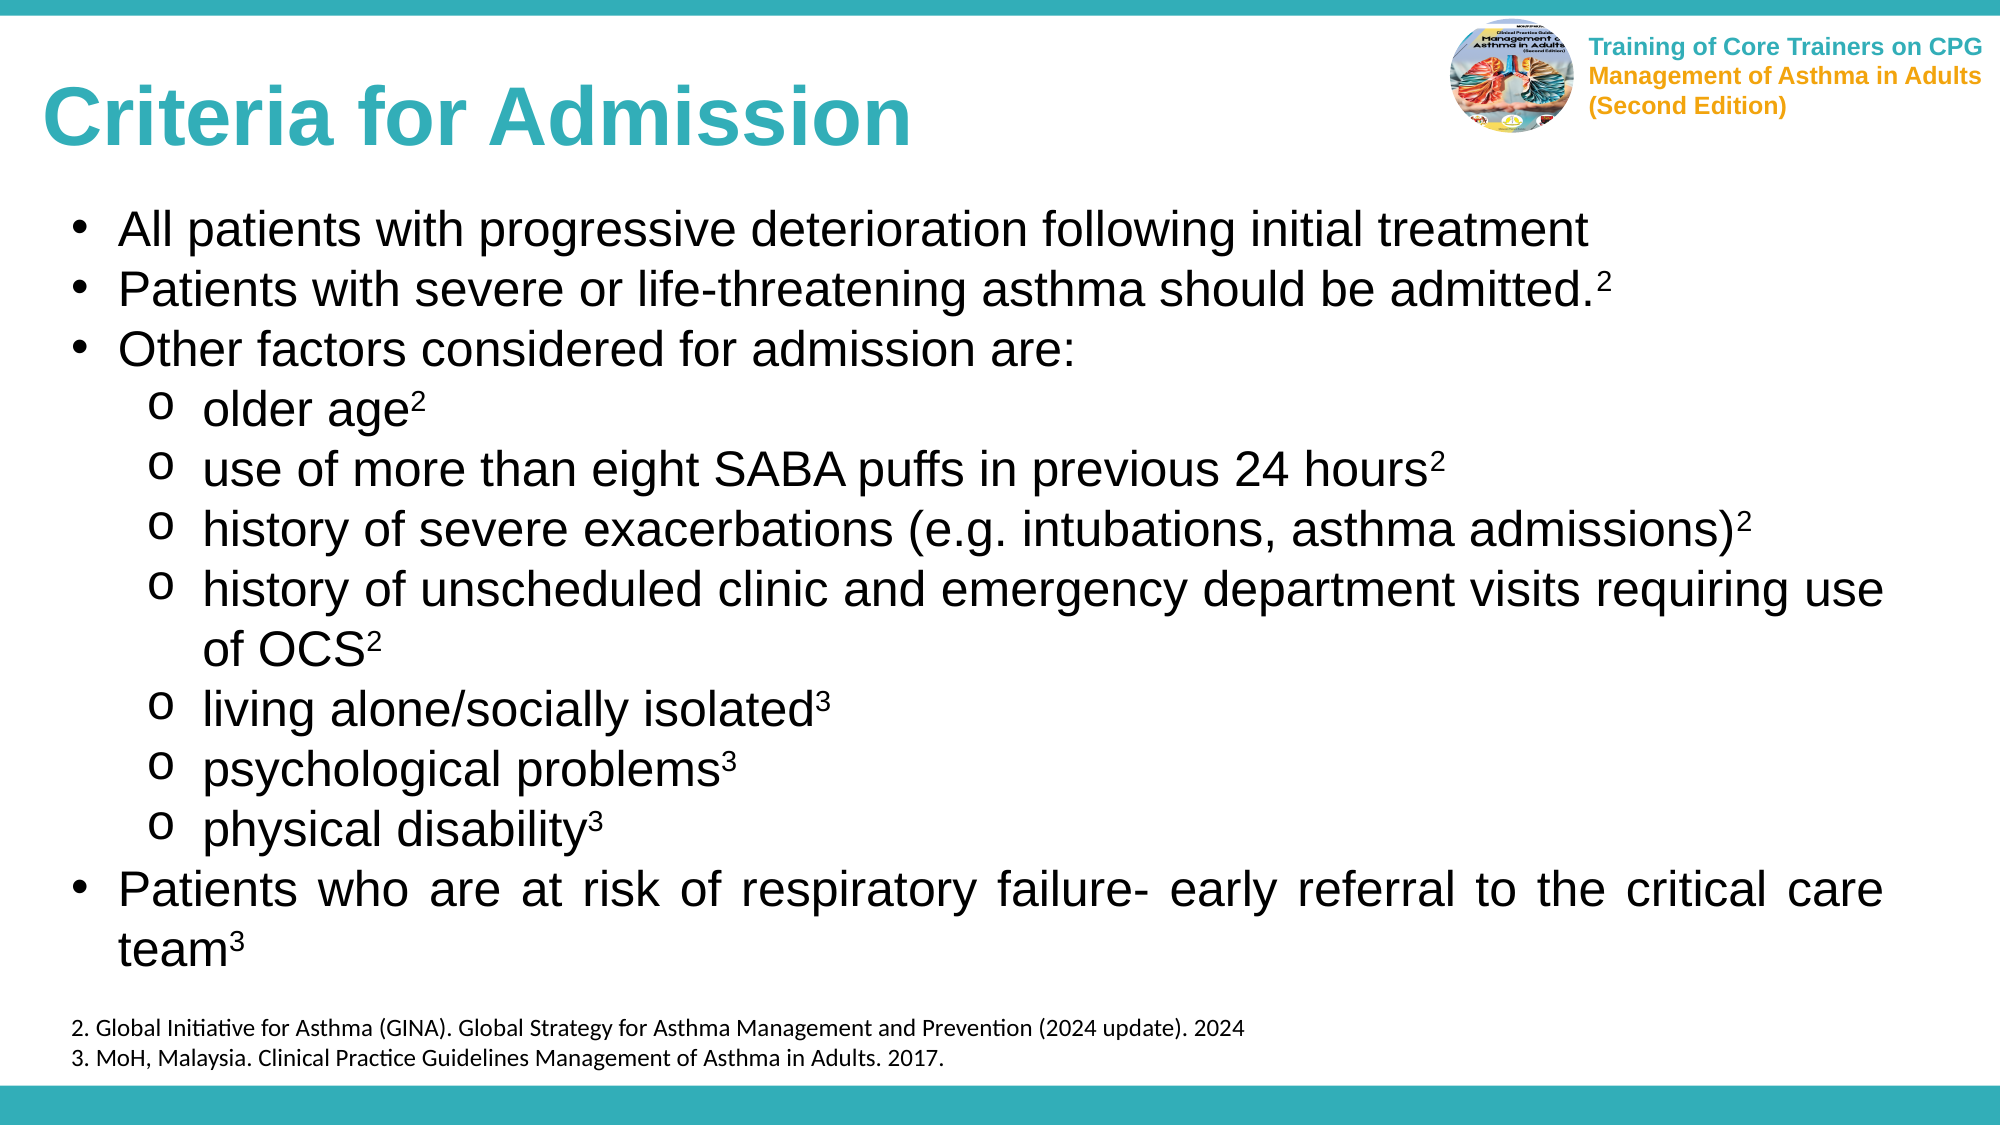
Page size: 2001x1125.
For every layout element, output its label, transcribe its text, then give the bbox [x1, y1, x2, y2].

list Criteria for Admission [27, 49, 1476, 176]
text_box 2. Global Initiative for Asthma (GINA). Global Strategy for Asthma Management and Prevention (2024 update). 2024 3. MoH, Malaysia. Clinical Practice Guidelines Management of Asthma in Adults. 2017. [56, 1004, 1813, 1079]
picture [1457, 18, 1574, 133]
text_box All patients with progressive deterioration following initial treatment Patients with severe or life-threatening asthma should be admitted.2 Other factors considered for admission are: older age2 use of more than eight SABA puffs in previous 24 hours2 history of severe exacerbations (e.g. intubations, asthma admissions)2 history of unscheduled clinic and emergency department visits requiring use of OCS2 living alone/socially isolated3 psychological problems3 physical disability3 Patients who are at risk of respiratory failure- early referral to the critical care team3 [55, 188, 1901, 1044]
